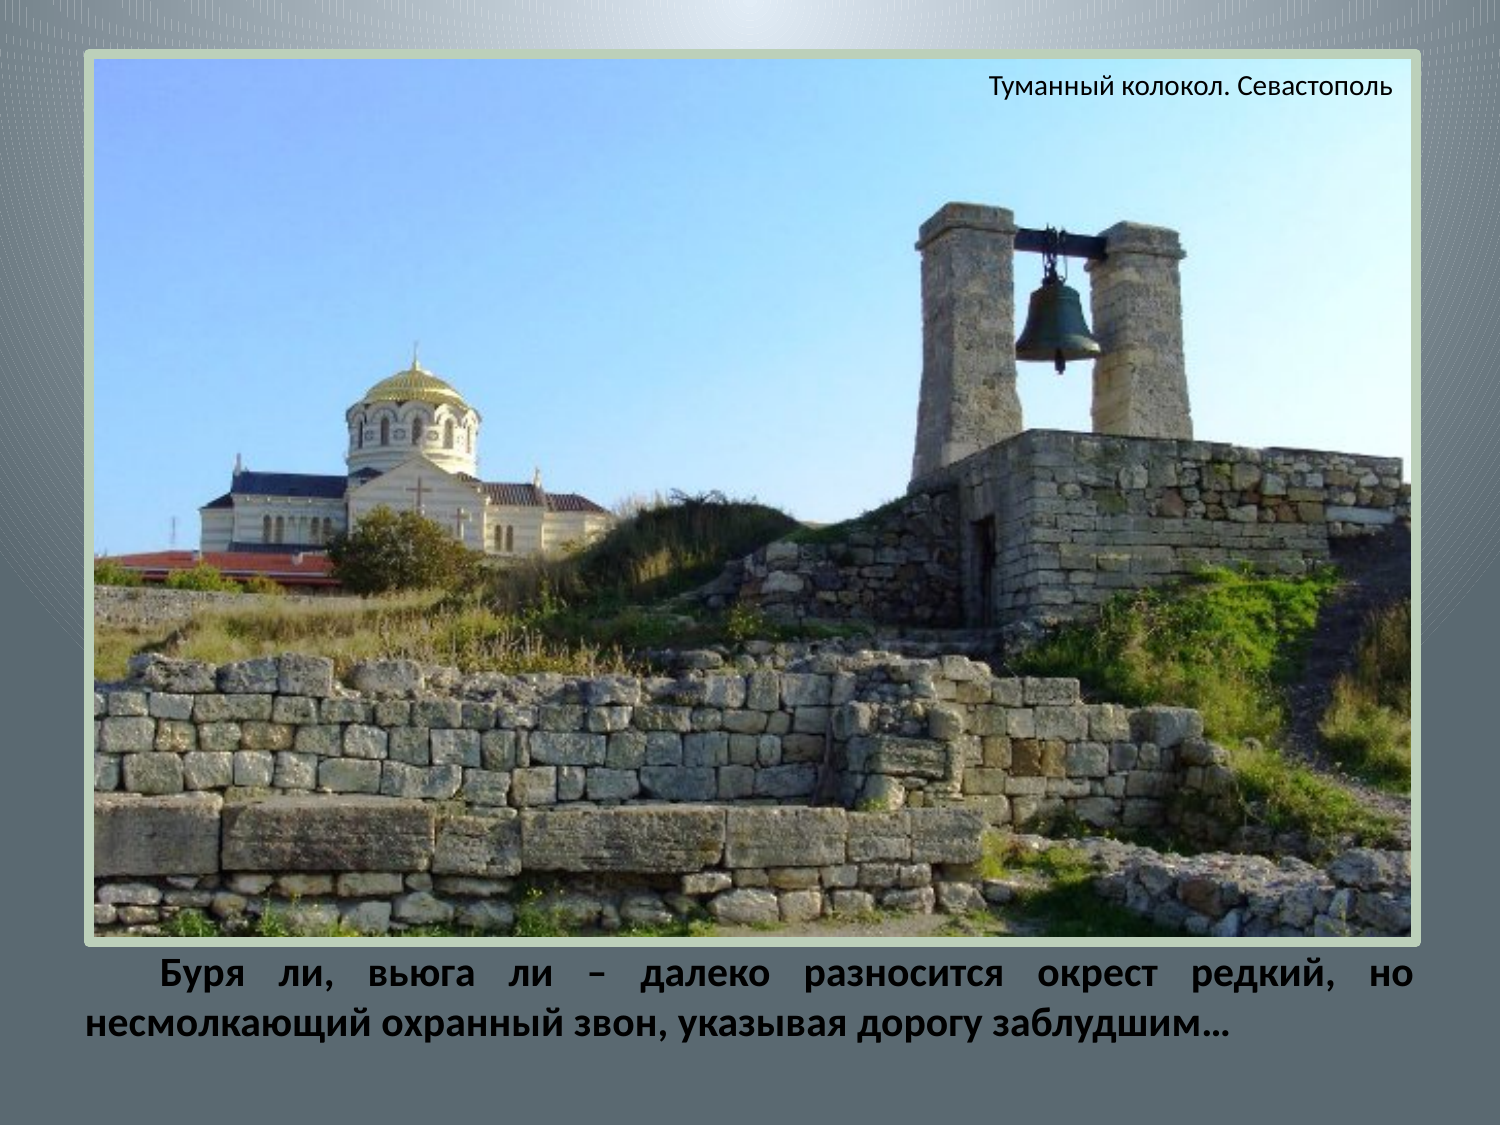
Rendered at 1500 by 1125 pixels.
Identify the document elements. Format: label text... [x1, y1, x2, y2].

text_box Буря ли, вьюга ли – далеко разносится окрест редкий, но несмолкающий охранный звон, указывая дорогу заблудшим… [70, 937, 1430, 1053]
picture [93, 58, 1412, 938]
